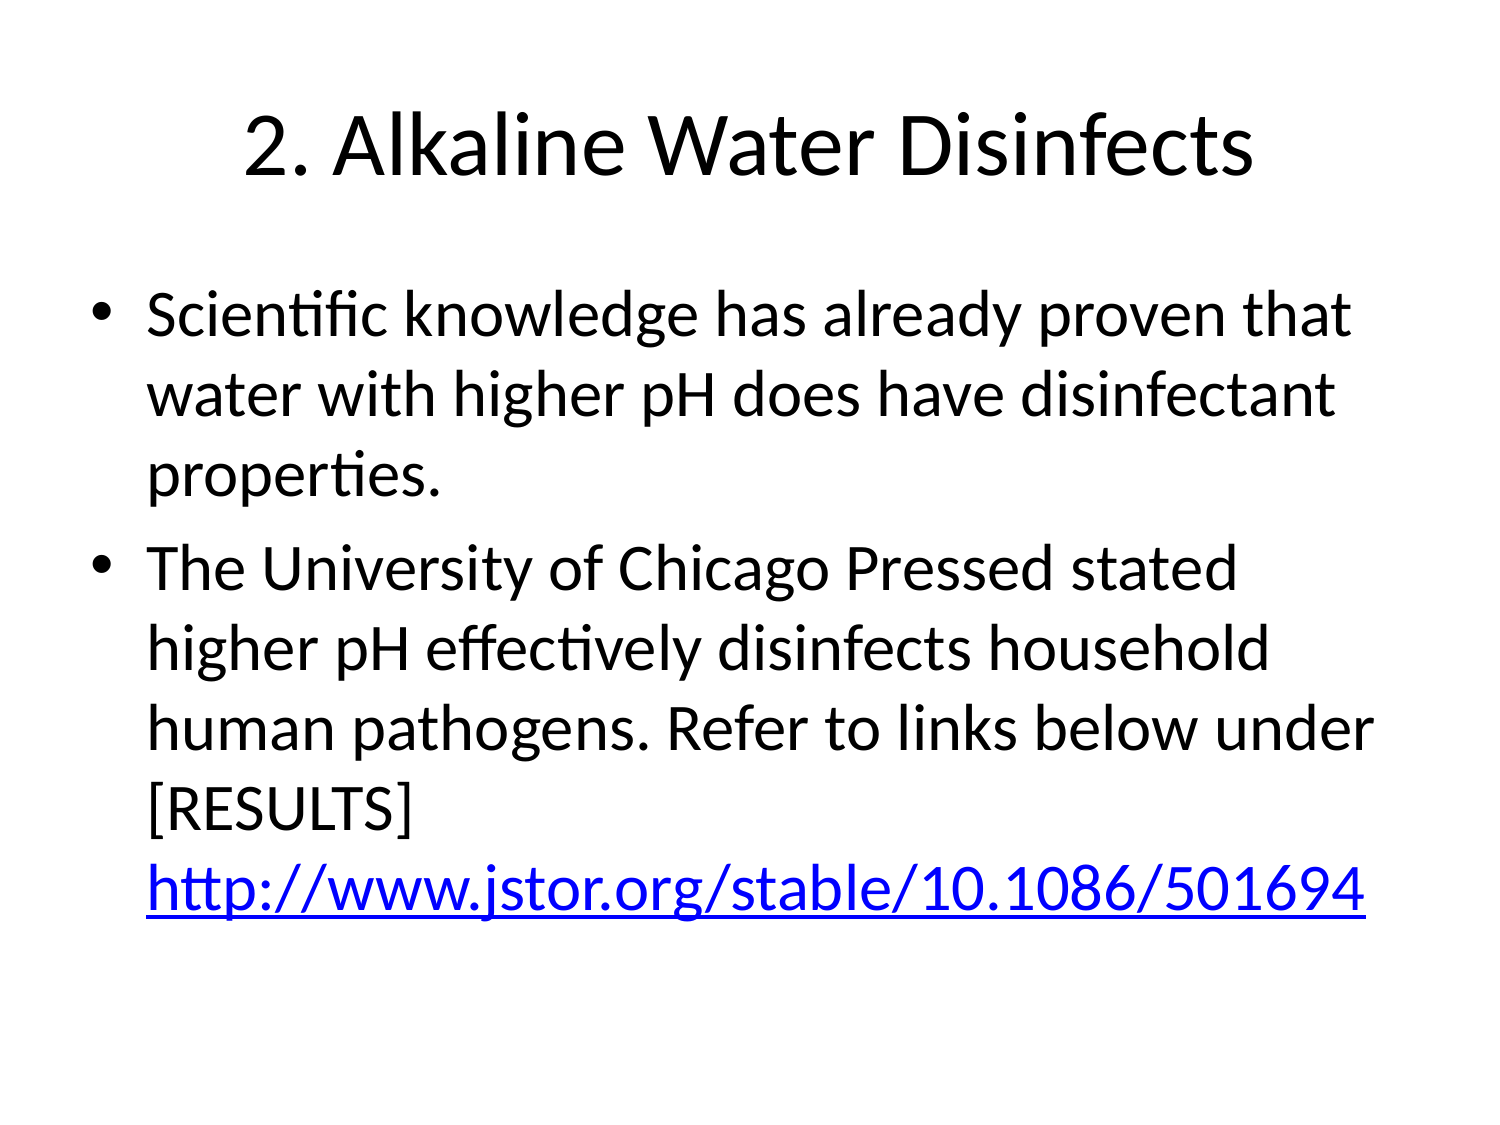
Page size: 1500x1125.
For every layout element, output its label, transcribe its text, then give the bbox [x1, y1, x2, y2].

list Scientific knowledge has already proven that water with higher pH does have disinfectant properties. The University of Chicago Pressed stated higher pH effectively disinfects household human pathogens. Refer to links below under [RESULTS] http://www.jstor.org/stable/10.1086/501694 [75, 262, 1425, 1005]
title 2. Alkaline Water Disinfects [75, 45, 1425, 233]
